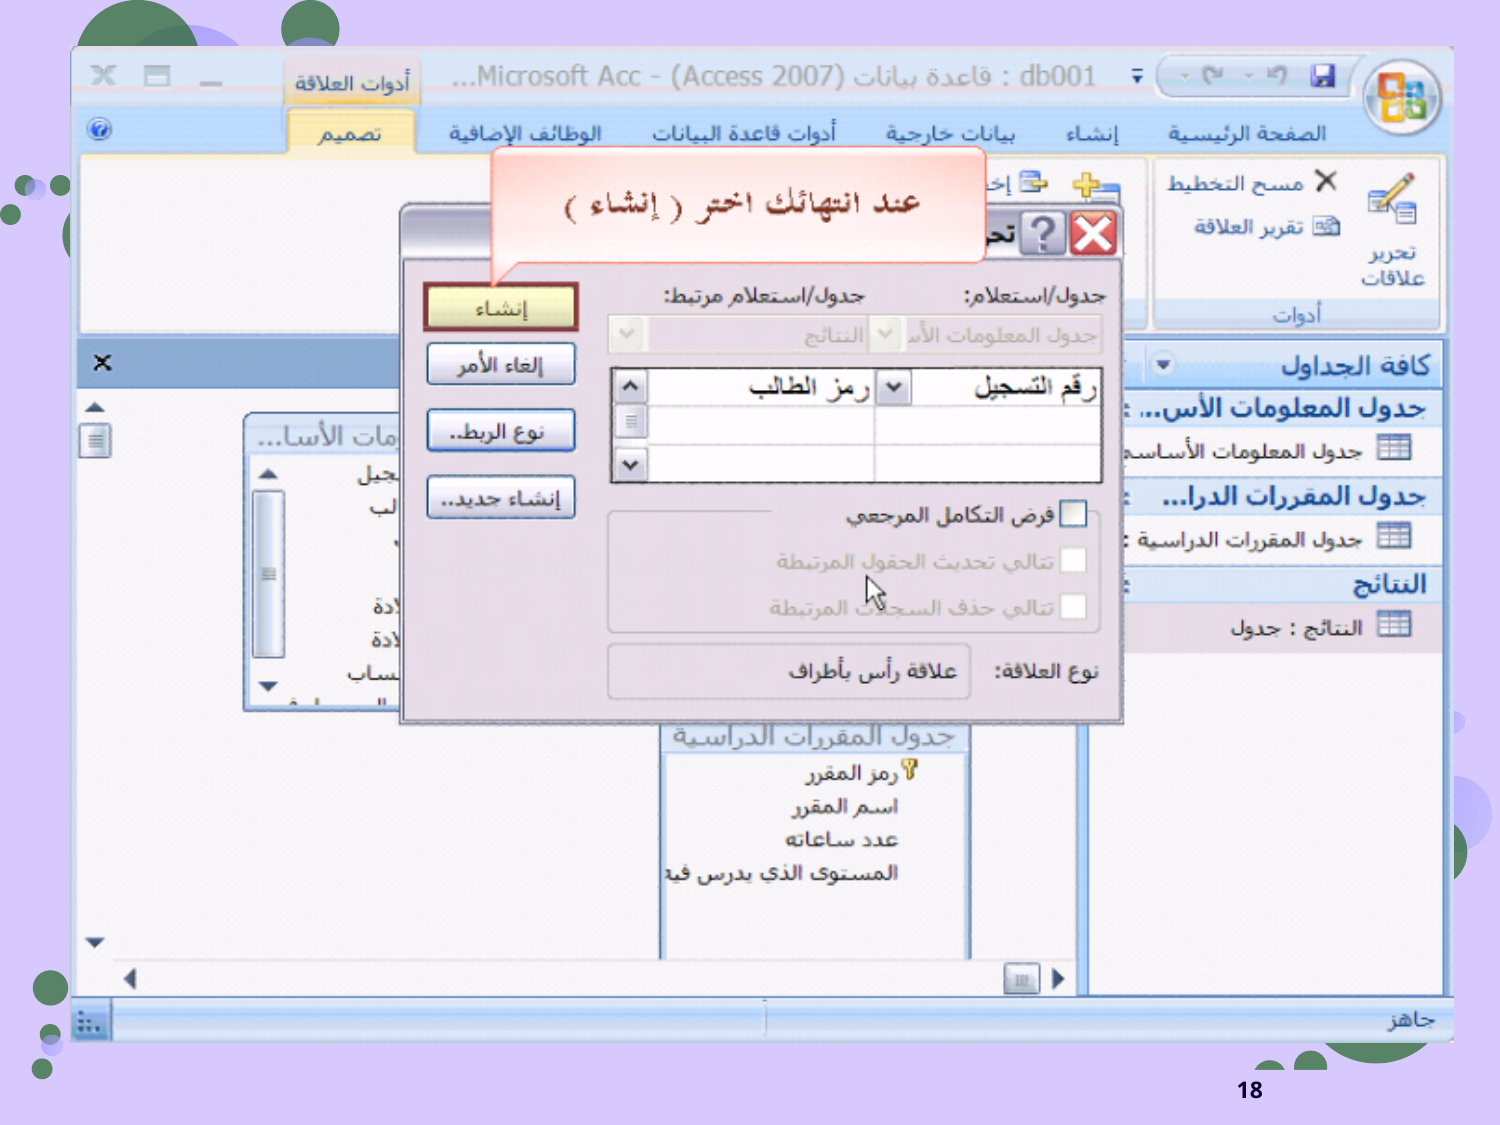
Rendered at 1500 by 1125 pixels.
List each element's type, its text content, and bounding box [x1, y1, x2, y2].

picture [68, 45, 1455, 1045]
slide_number 18 [1074, 1069, 1425, 1113]
